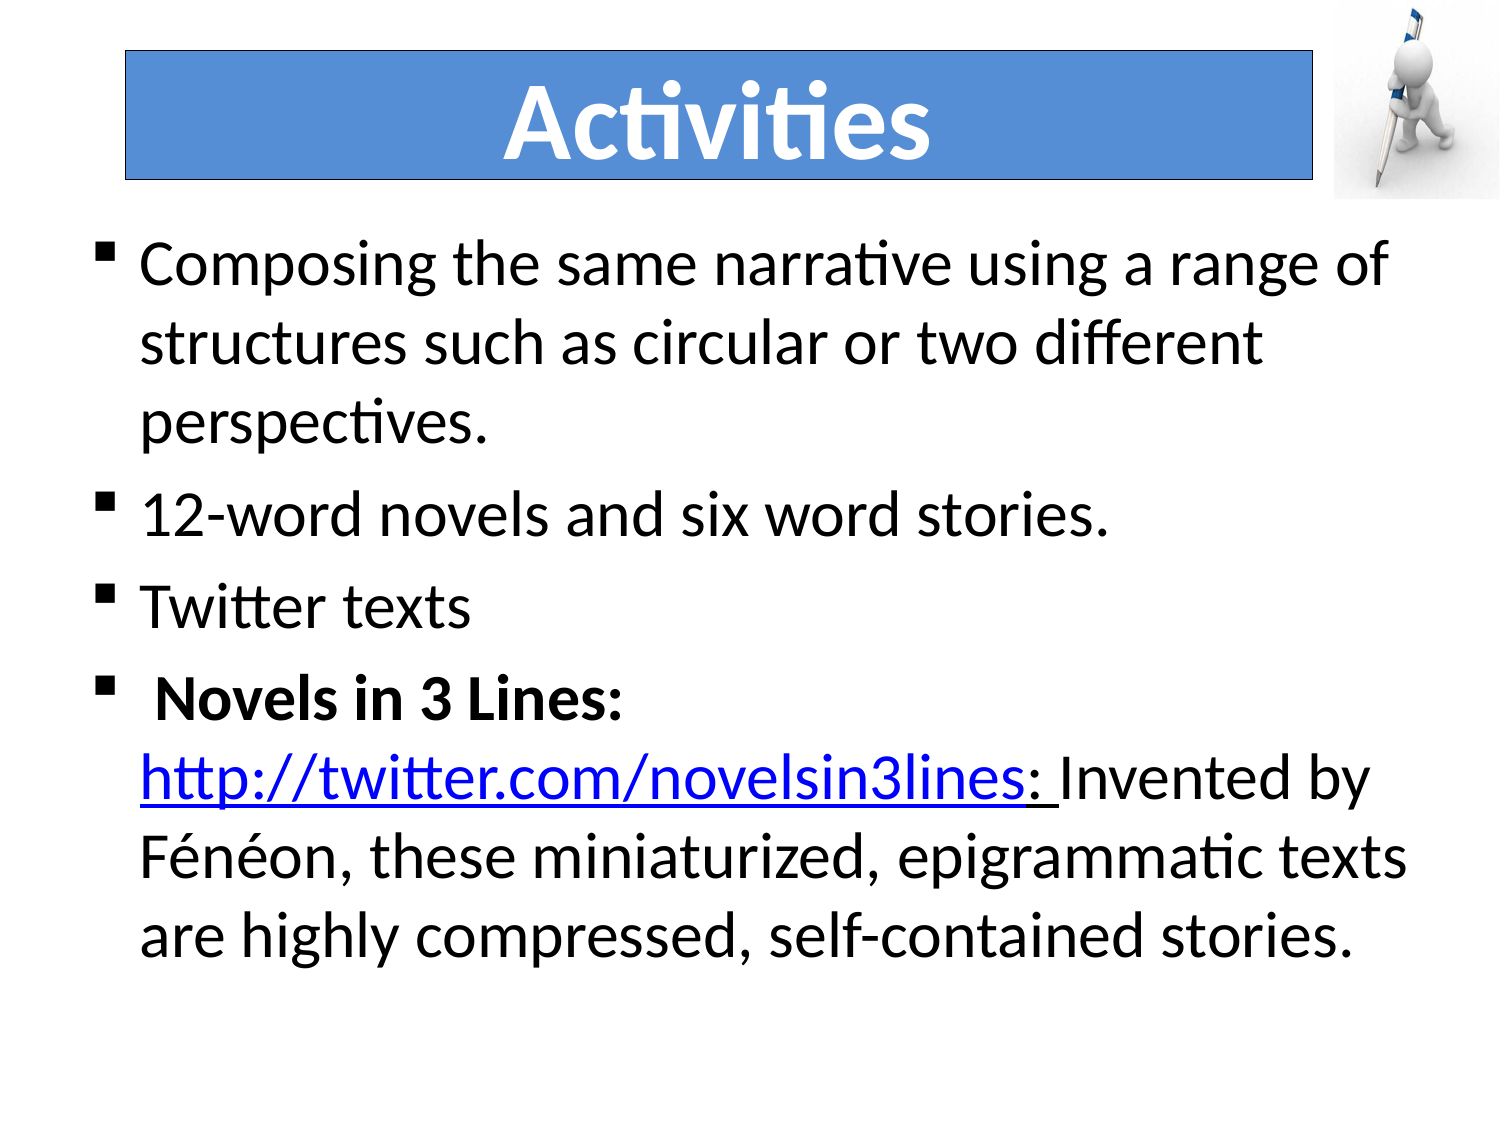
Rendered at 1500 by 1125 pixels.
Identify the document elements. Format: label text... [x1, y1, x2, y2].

title Activities [125, 50, 1313, 180]
picture [1333, 0, 1500, 201]
list Composing the same narrative using a range of structures such as circular or two different perspectives. 12-word novels and six word stories. Twitter texts Novels in 3 Lines: http://twitter.com/novelsin3lines: Invented by Fénéon, these miniaturized, epigrammatic texts are highly compressed, self-contained stories. [75, 212, 1425, 1050]
